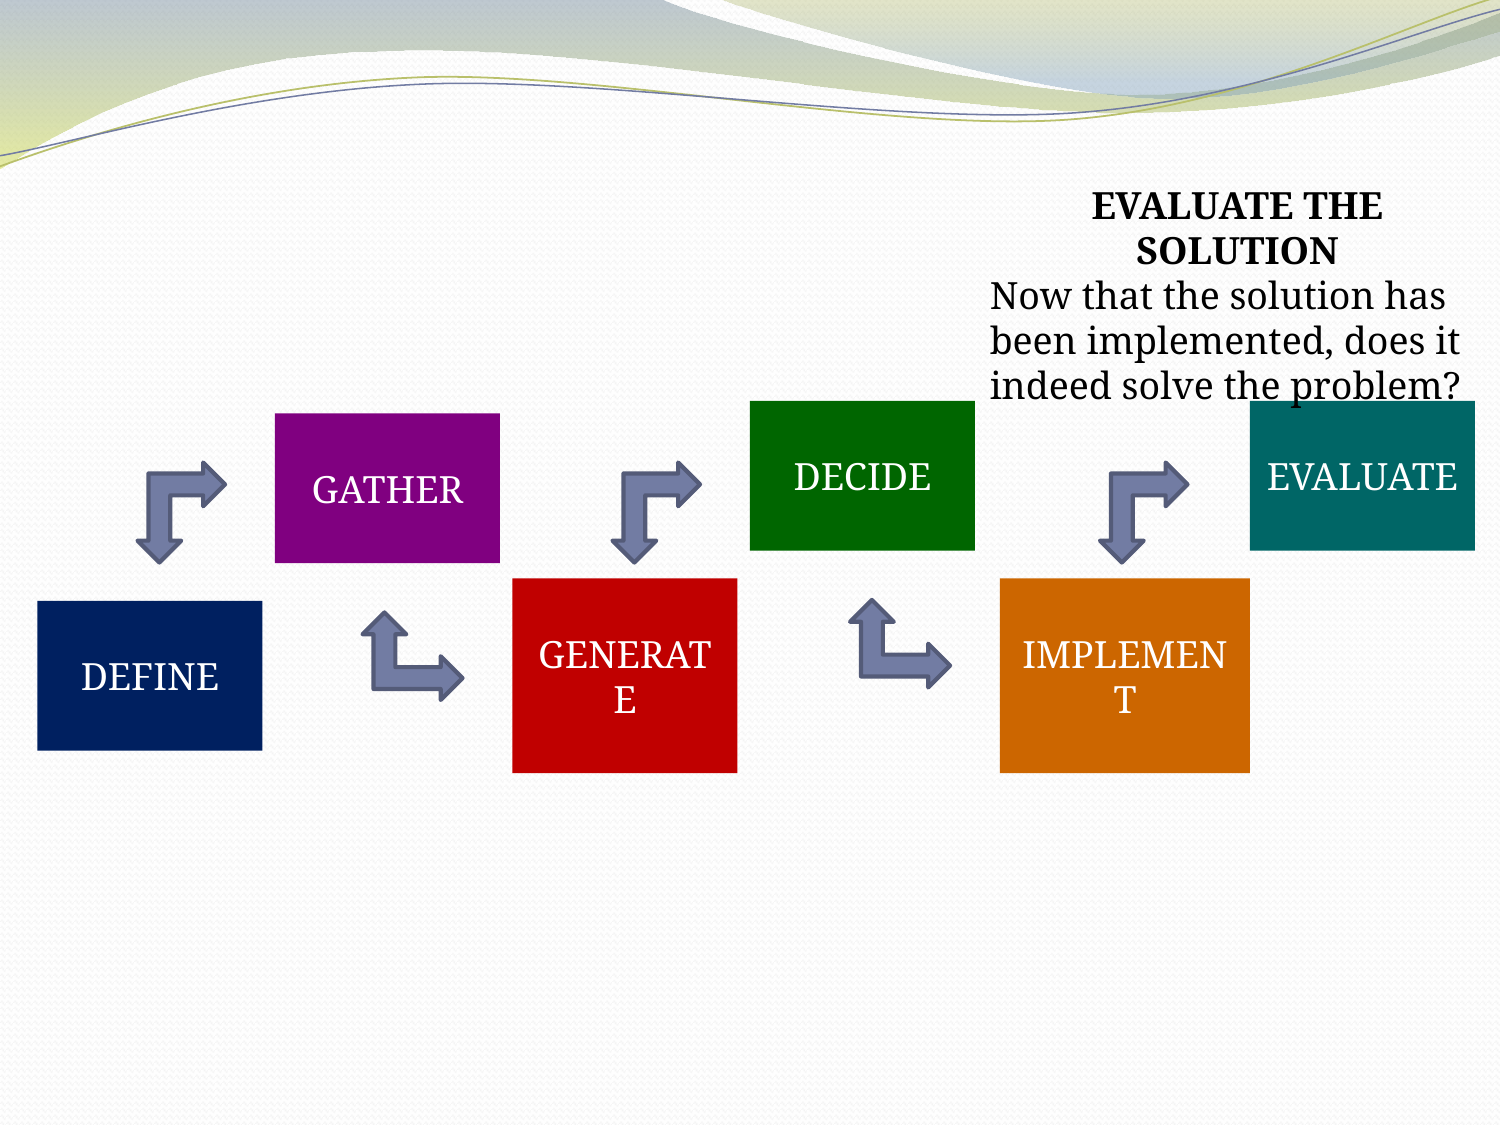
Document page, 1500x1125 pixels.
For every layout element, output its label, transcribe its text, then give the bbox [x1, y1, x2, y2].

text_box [37, 399, 1476, 752]
text_box EVALUATE THE SOLUTION Now that the solution has been implemented, does it indeed solve the problem? [974, 174, 1500, 415]
